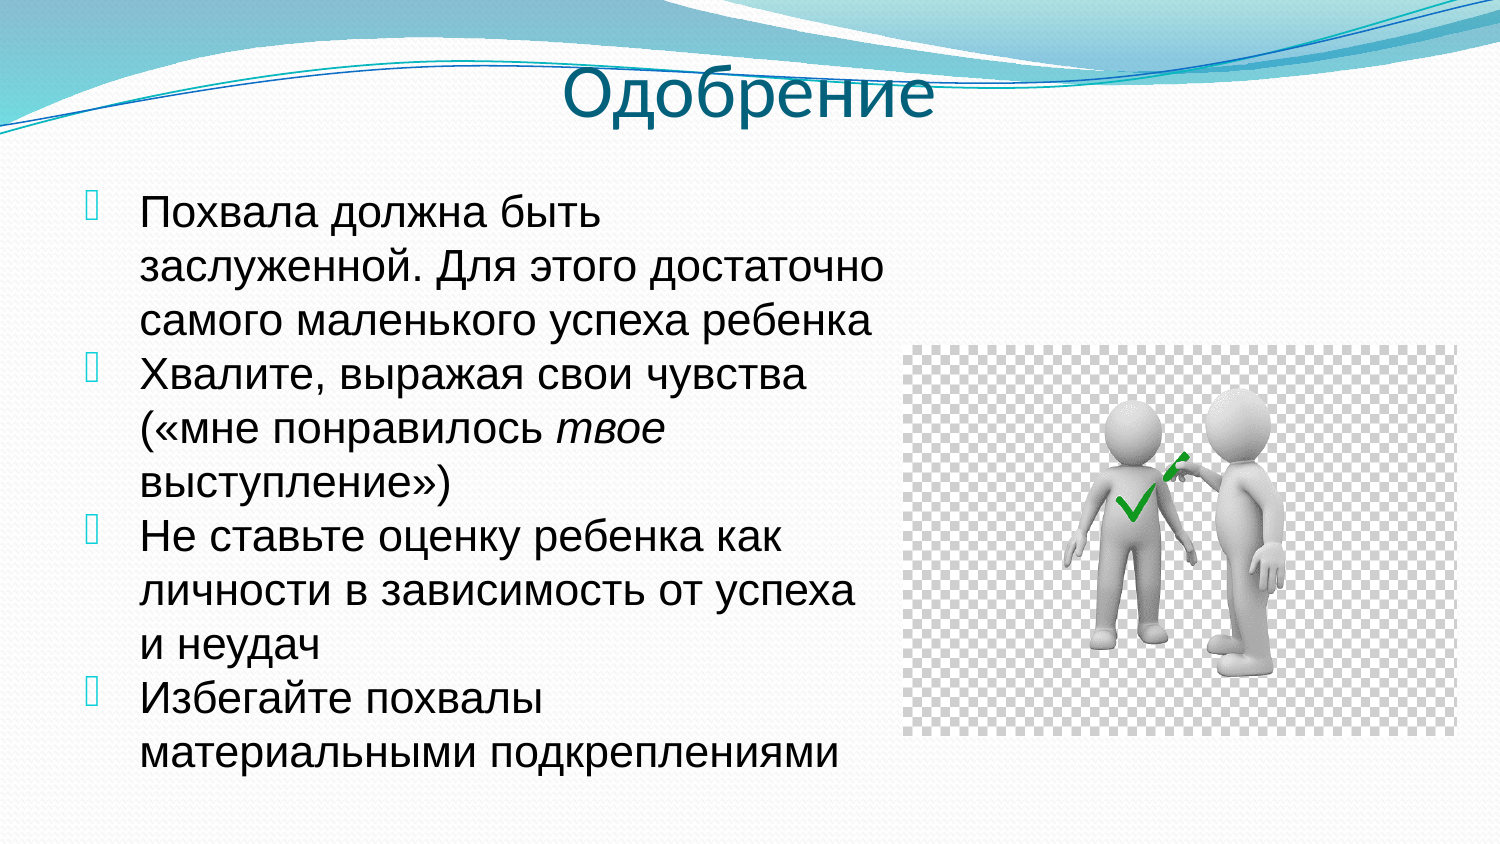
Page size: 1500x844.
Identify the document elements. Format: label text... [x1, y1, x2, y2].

title Одобрение [51, 25, 1449, 149]
picture [903, 345, 1457, 736]
list Похвала должна быть заслуженной. Для этого достаточно самого маленького успеха ребенка Хвалите, выражая свои чувства («мне понравилось твое выступление») Не ставьте оценку ребенка как личности в зависимость от успеха и неудач Избегайте похвалы материальными подкреплениями [51, 167, 904, 806]
